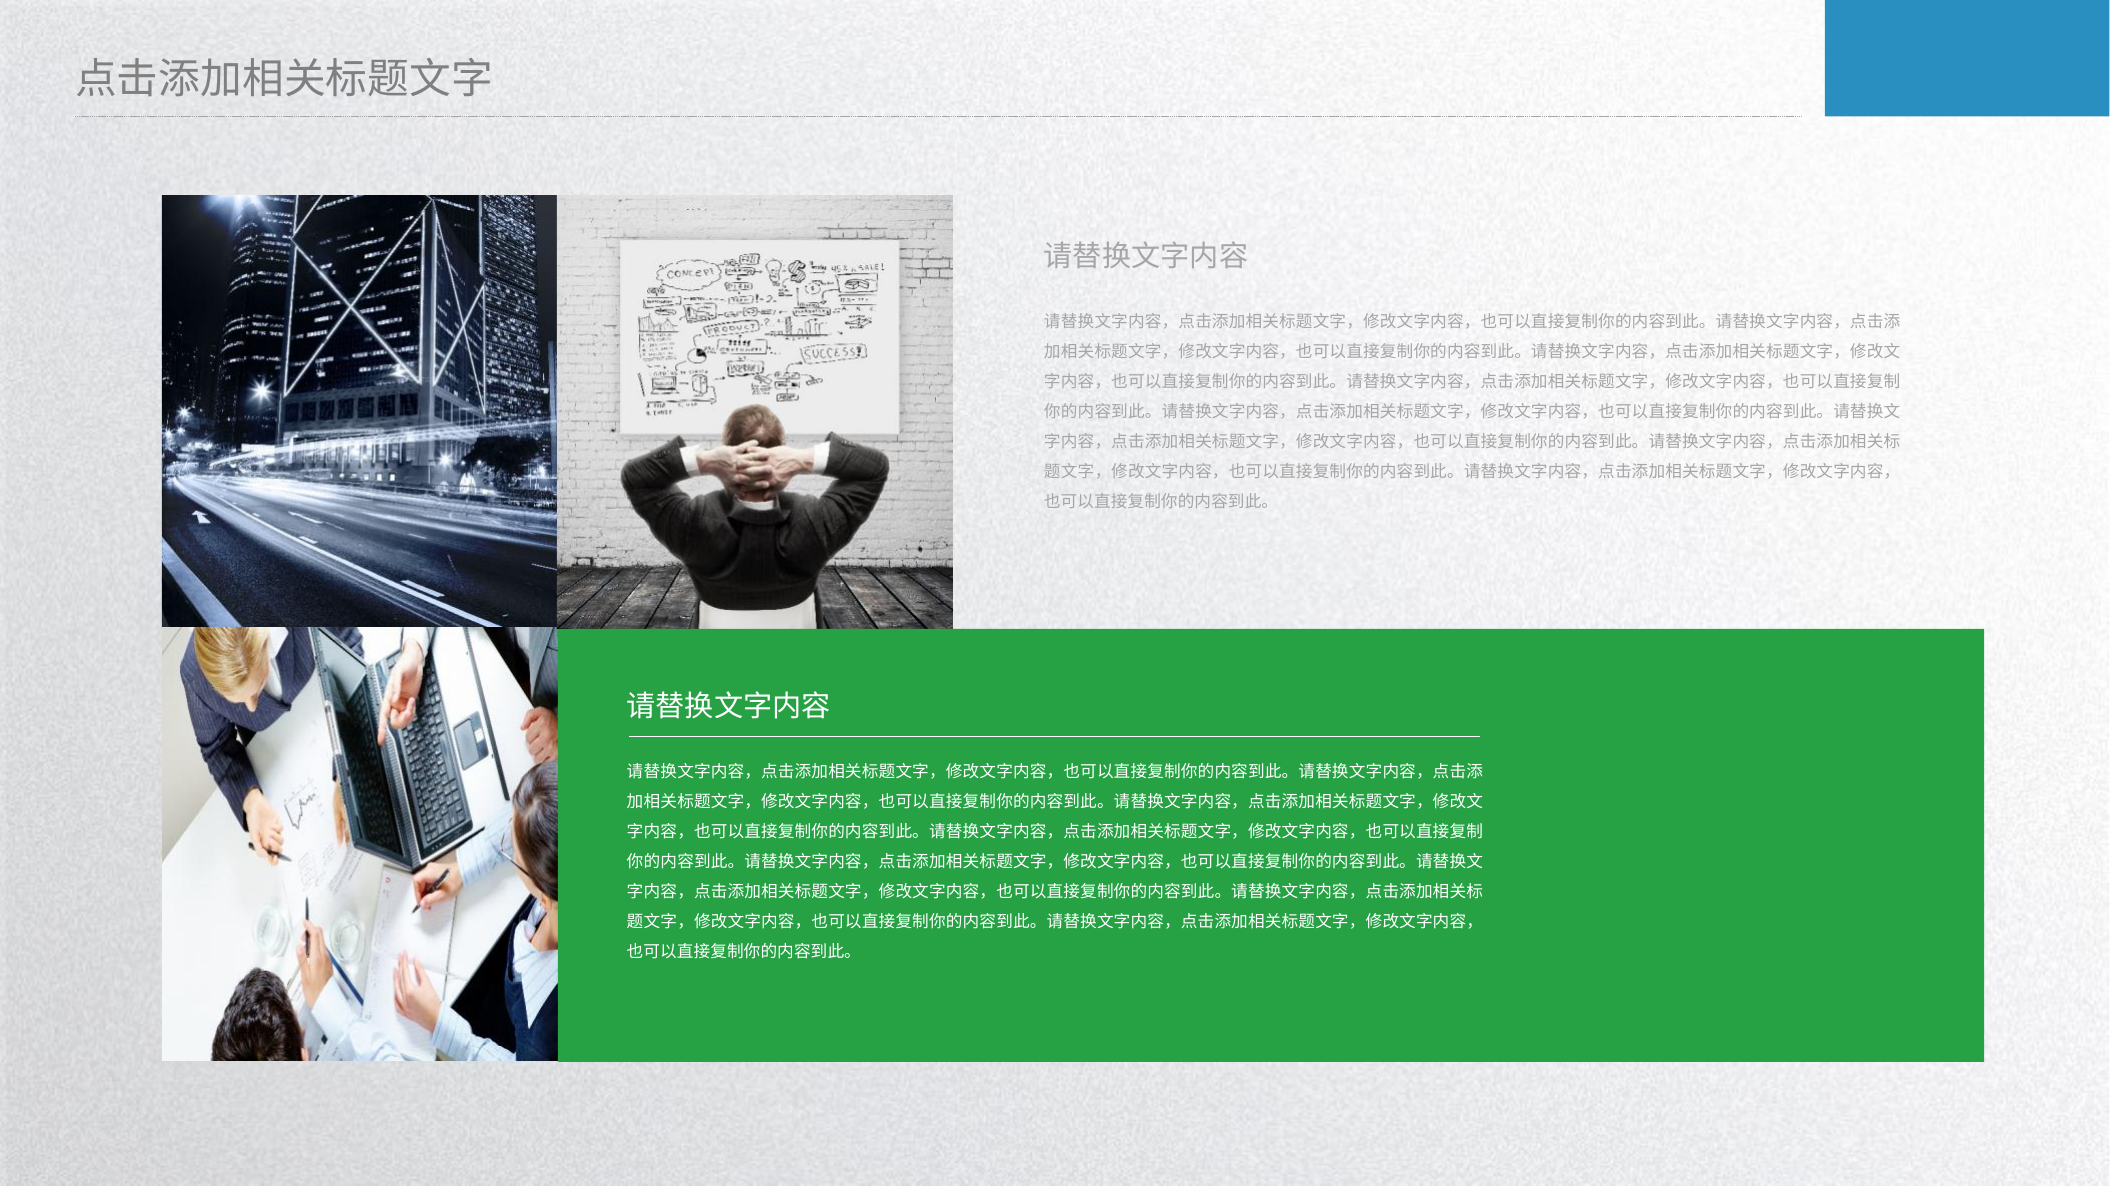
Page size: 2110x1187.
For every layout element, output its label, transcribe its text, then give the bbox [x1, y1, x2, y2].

text_box 请替换文字内容 [1027, 229, 1333, 289]
text_box [161, 627, 557, 1062]
text_box 请替换文字内容，点击添加相关标题文字，修改文字内容，也可以直接复制你的内容到此。请替换文字内容，点击添加相关标题文字，修改文字内容，也可以直接复制你的内容到此。请替换文字内容，点击添加相关标题文字，修改文字内容，也可以直接复制你的内容到此。请替换文字内容，点击添加相关标题文字，修改文字内容，也可以直接复制你的内容到此。请替换文字内容，点击添加相关标题文字，修改文字内容，也可以直接复制你的内容到此。请替换文字内容，点击添加相关标题文字，修改文字内容，也可以直接复制你的内容到此。请替换文字内容，点击添加相关标题文字，修改文字内容，也可以直接复制你的内容到此。请替换文字内容，点击添加相关标题文字，修改文字内容，也可以直接复制你的内容到此。 [1028, 293, 1917, 537]
picture [0, 0, 2110, 1186]
text_box [557, 628, 1985, 1062]
text_box 点击添加相关标题文字 [59, 44, 563, 107]
text_box [556, 195, 954, 630]
text_box 请替换文字内容，点击添加相关标题文字，修改文字内容，也可以直接复制你的内容到此。请替换文字内容，点击添加相关标题文字，修改文字内容，也可以直接复制你的内容到此。请替换文字内容，点击添加相关标题文字，修改文字内容，也可以直接复制你的内容到此。请替换文字内容，点击添加相关标题文字，修改文字内容，也可以直接复制你的内容到此。请替换文字内容，点击添加相关标题文字，修改文字内容，也可以直接复制你的内容到此。请替换文字内容，点击添加相关标题文字，修改文字内容，也可以直接复制你的内容到此。请替换文字内容，点击添加相关标题文字，修改文字内容，也可以直接复制你的内容到此。请替换文字内容，点击添加相关标题文字，修改文字内容，也可以直接复制你的内容到此。 [610, 743, 1500, 987]
text_box 请替换文字内容 [610, 679, 916, 739]
text_box [161, 195, 556, 627]
